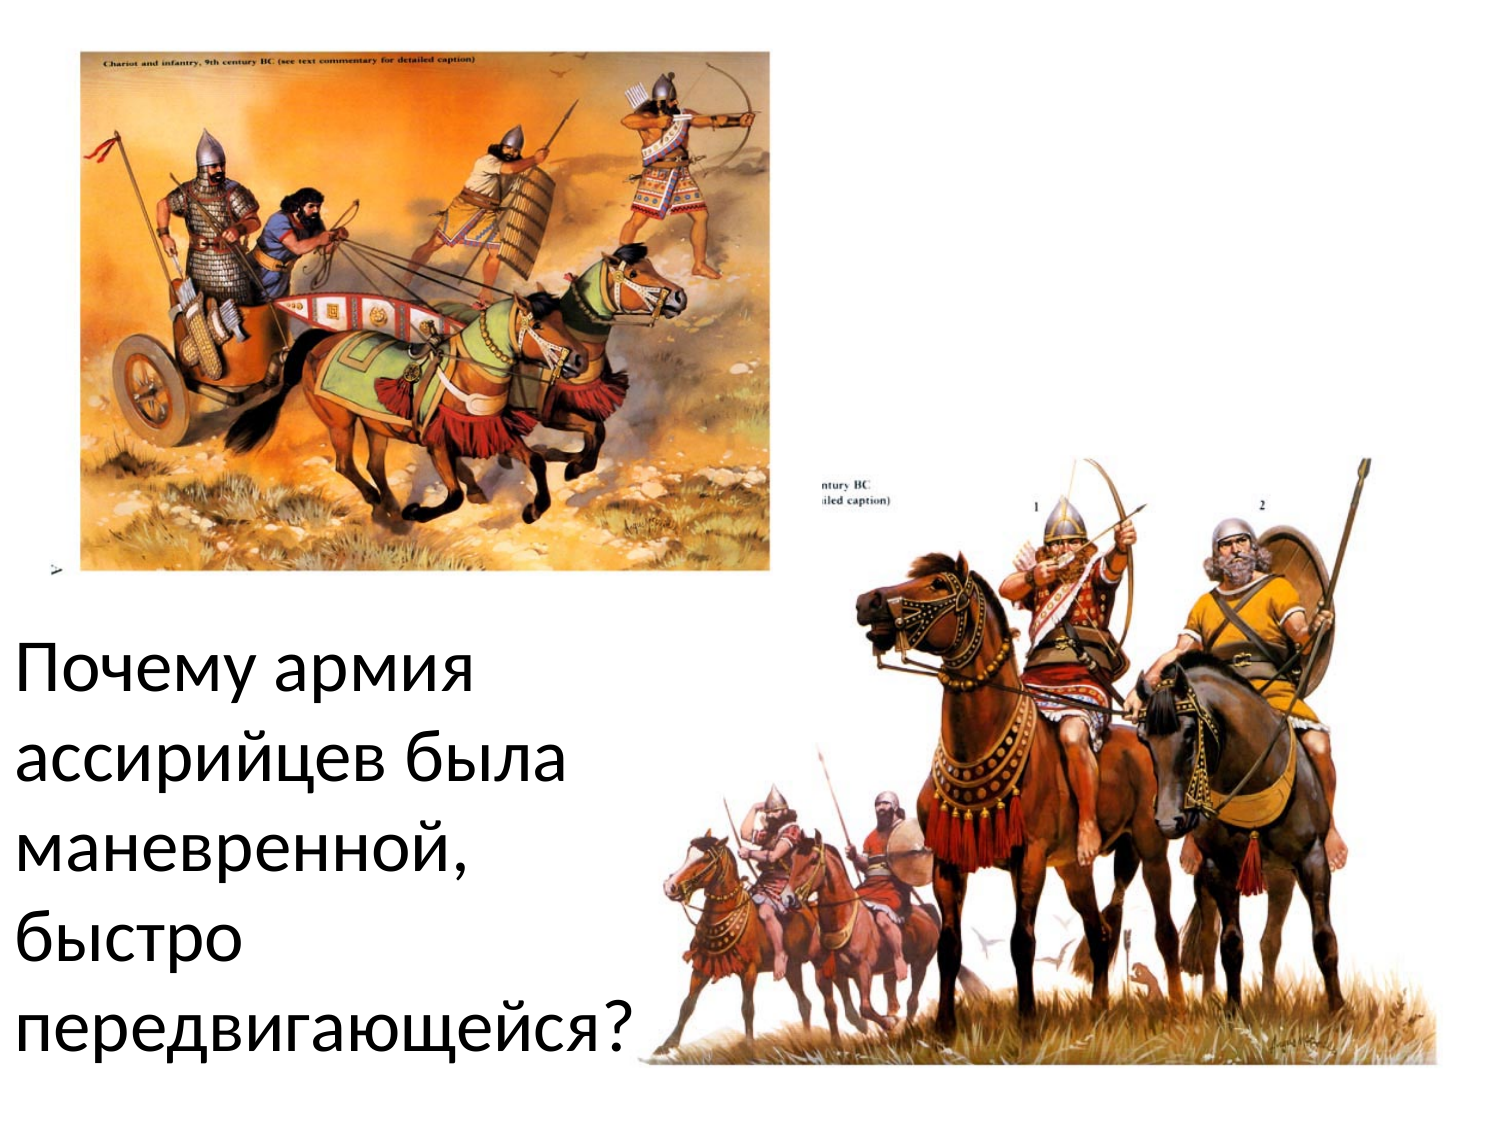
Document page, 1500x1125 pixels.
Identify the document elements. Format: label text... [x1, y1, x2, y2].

picture [0, 0, 1500, 1125]
text_box Почему армия ассирийцев была маневренной, быстро передвигающейся? [0, 632, 538, 1075]
